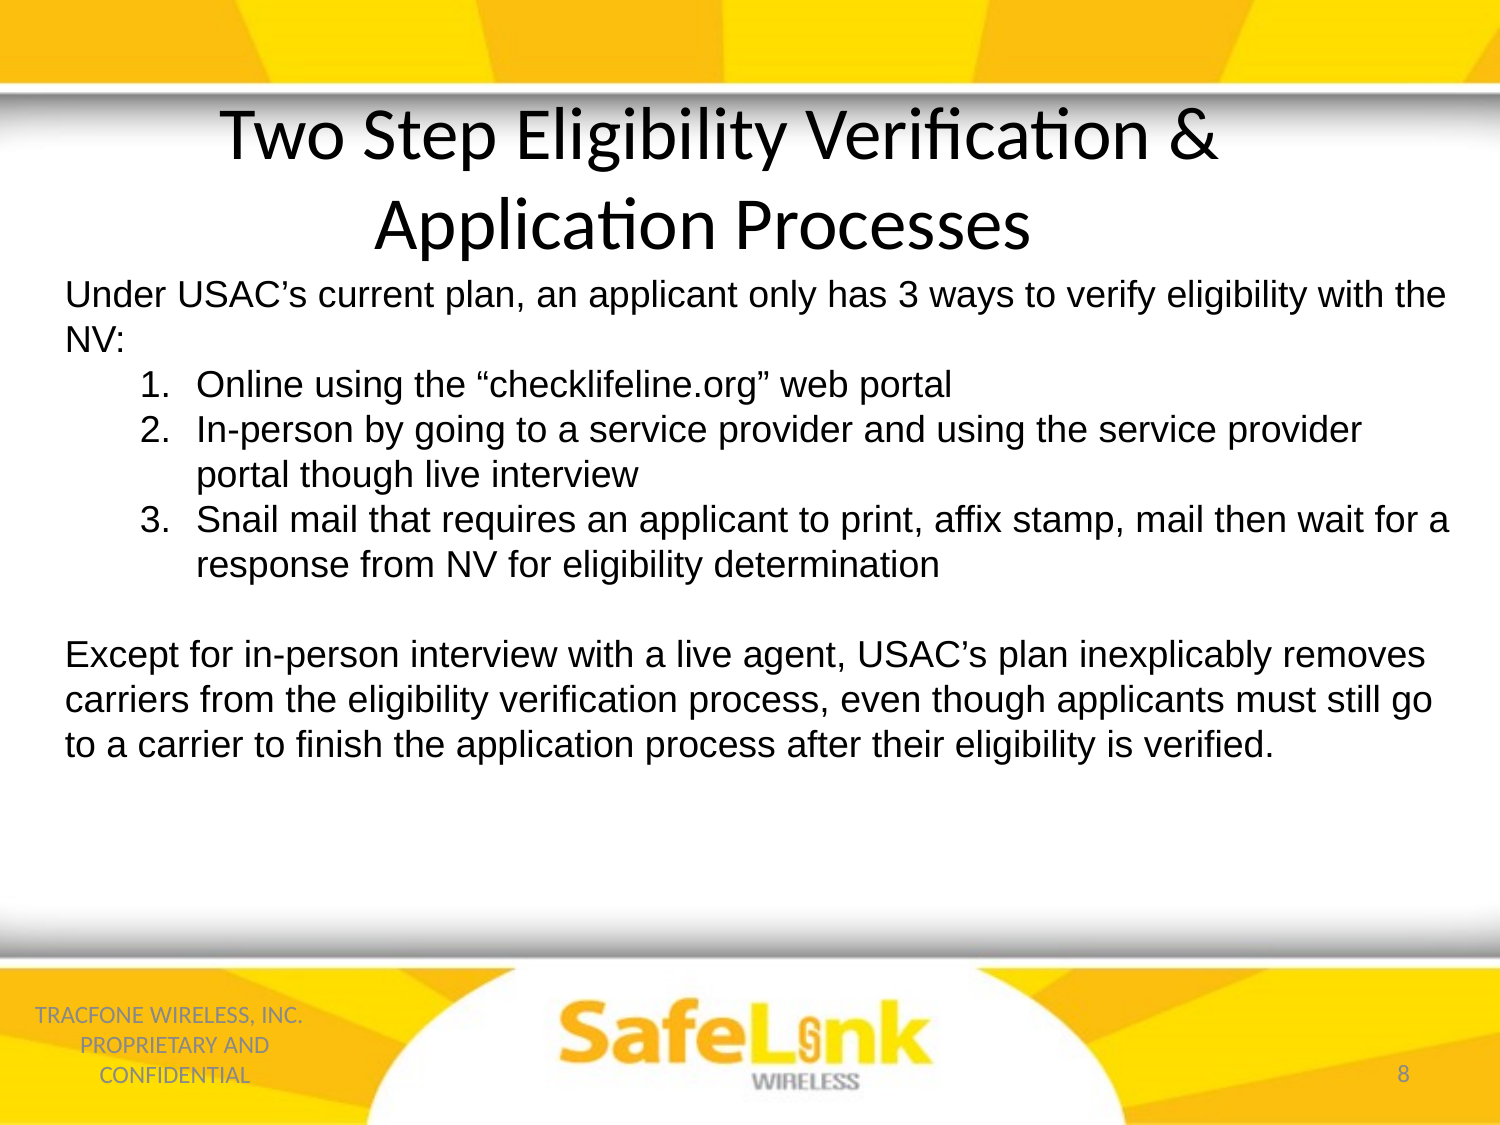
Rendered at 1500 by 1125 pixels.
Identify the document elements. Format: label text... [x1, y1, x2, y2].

picture [0, 0, 1500, 1125]
text_box Under USAC’s current plan, an applicant only has 3 ways to verify eligibility with the NV: Online using the “checklifeline.org” web portal In-person by going to a service provider and using the service provider portal though live interview Snail mail that requires an applicant to print, affix stamp, mail then wait for a response from NV for eligibility determination Except for in-person interview with a live agent, USAC’s plan inexplicably removes carriers from the eligibility verification process, even though applicants must still go to a carrier to finish the application process after their eligibility is verified. [49, 262, 1475, 1033]
text_box Two Step Eligibility Verification & Application Processes [32, 77, 1408, 250]
footer TRACFONE WIRELESS, INC. PROPRIETARY AND CONFIDENTIAL [0, 999, 350, 1088]
slide_number 8 [1074, 1042, 1425, 1103]
